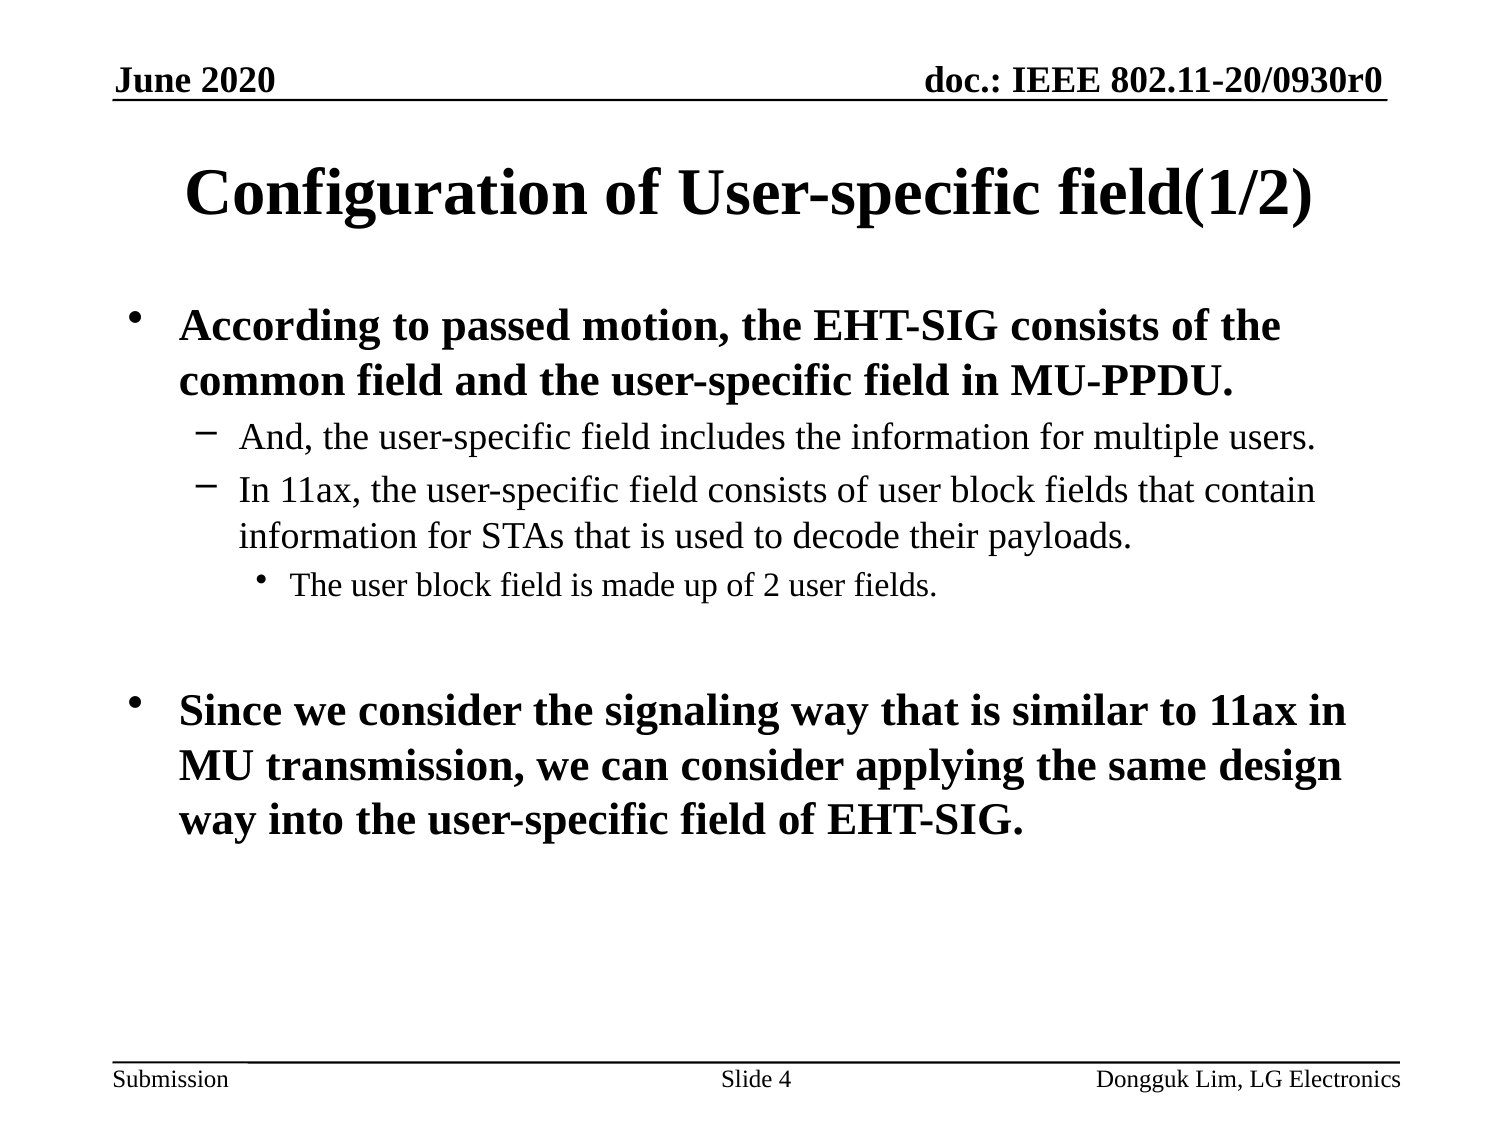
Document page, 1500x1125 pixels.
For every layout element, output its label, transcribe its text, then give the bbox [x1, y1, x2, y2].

title Configuration of User-specific field(1/2) [112, 112, 1388, 263]
list According to passed motion, the EHT-SIG consists of the common field and the user-specific field in MU-PPDU. And, the user-specific field includes the information for multiple users. In 11ax, the user-specific field consists of user block fields that contain information for STAs that is used to decode their payloads. The user block field is made up of 2 user fields. Since we consider the signaling way that is similar to 11ax in MU transmission, we can consider applying the same design way into the user-specific field of EHT-SIG. [112, 287, 1388, 1000]
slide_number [114, 54, 278, 101]
slide_number Slide 4 [712, 1061, 800, 1093]
footer Dongguk Lim, LG Electronics [1092, 1061, 1402, 1093]
